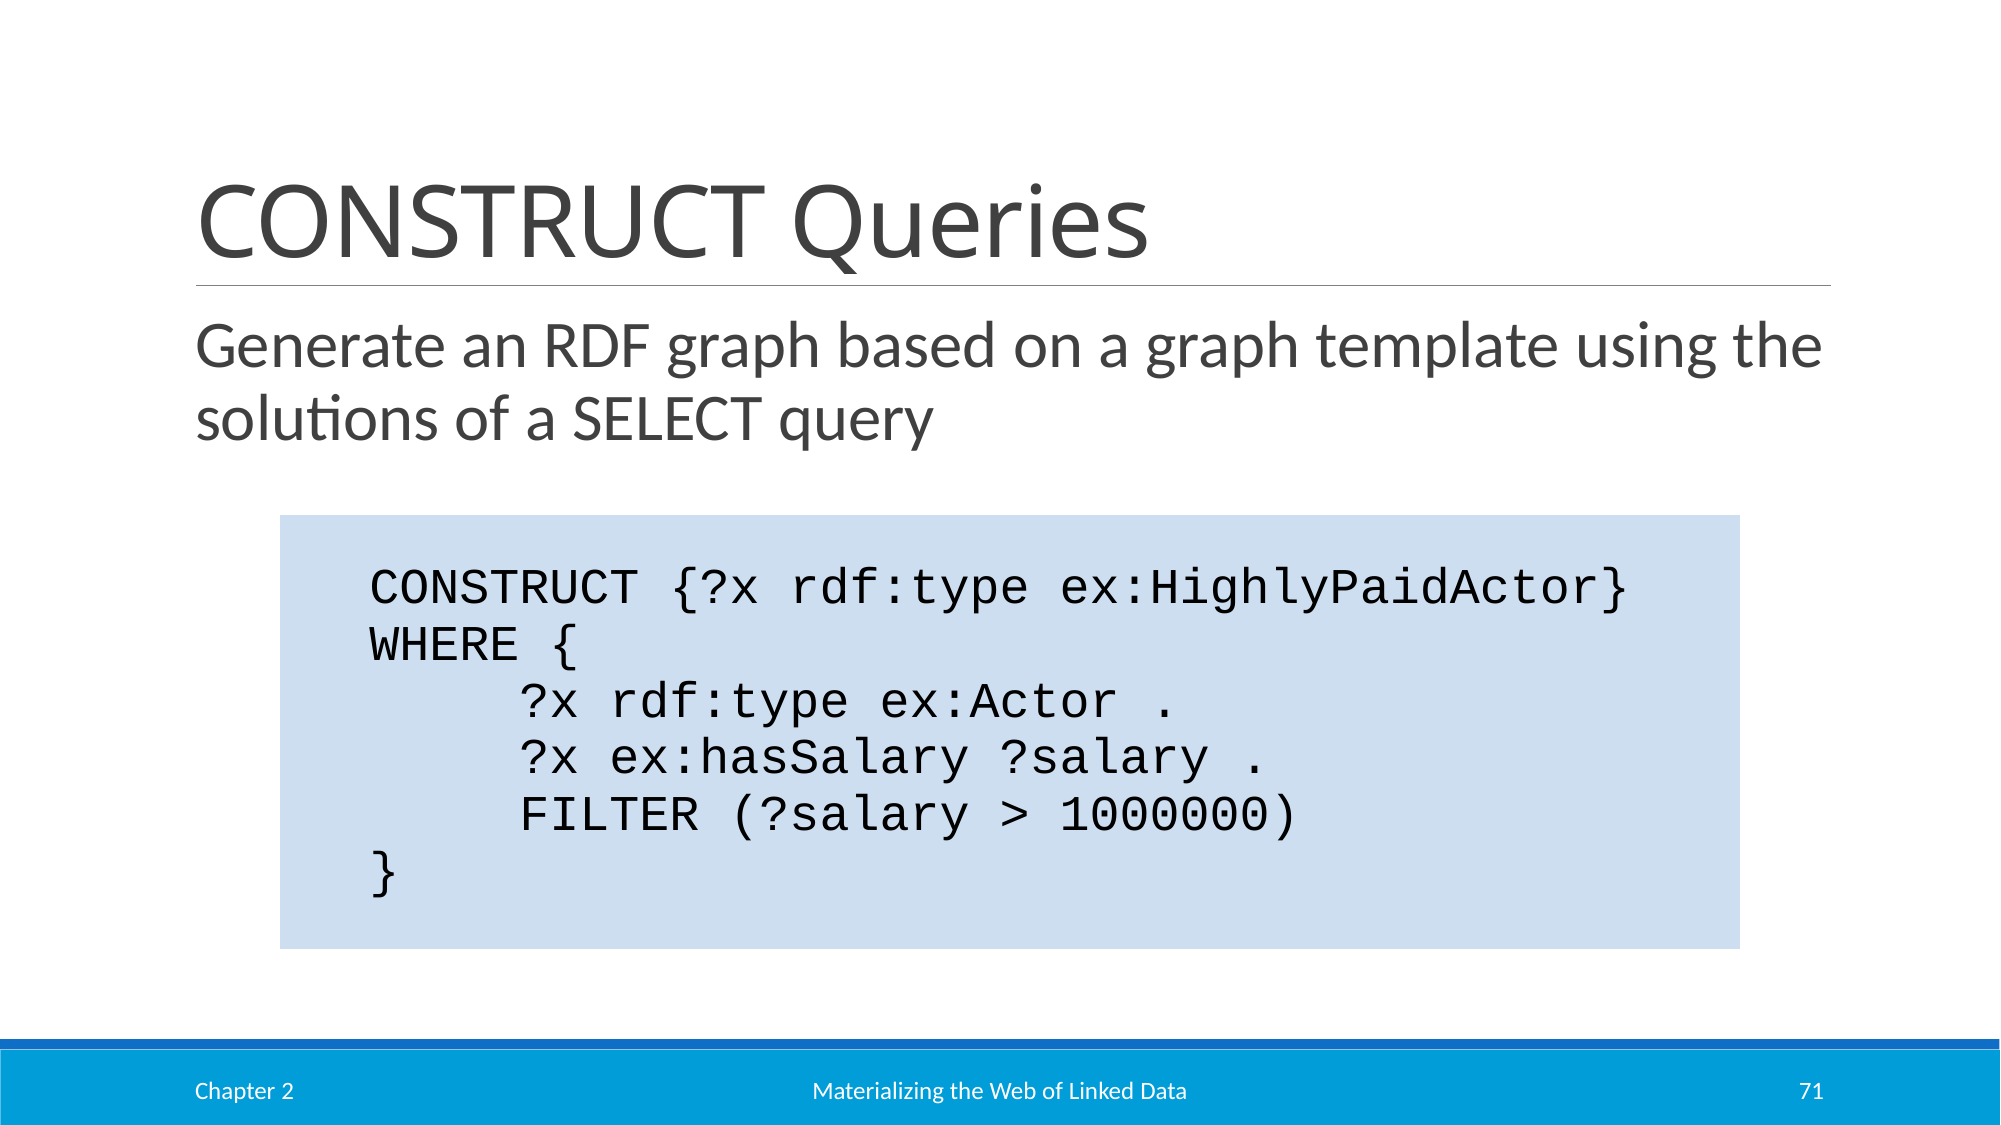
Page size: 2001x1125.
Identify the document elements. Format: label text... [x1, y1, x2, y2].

footer Materializing the Web of Linked Data [604, 1059, 1396, 1120]
slide_number 71 [1624, 1059, 1840, 1120]
table_header CONSTRUCT {?x rdf:type ex:HighlyPaidActor} WHERE { ?x rdf:type ex:Actor . ?x ex:hasSalary ?salary . FILTER (?salary > 1000000) } [280, 515, 1740, 949]
list Generate an RDF graph based on a graph template using the solutions of a SELECT query [180, 302, 1830, 963]
slide_number Chapter 2 [180, 1059, 586, 1120]
title CONSTRUCT Queries [180, 47, 1830, 285]
